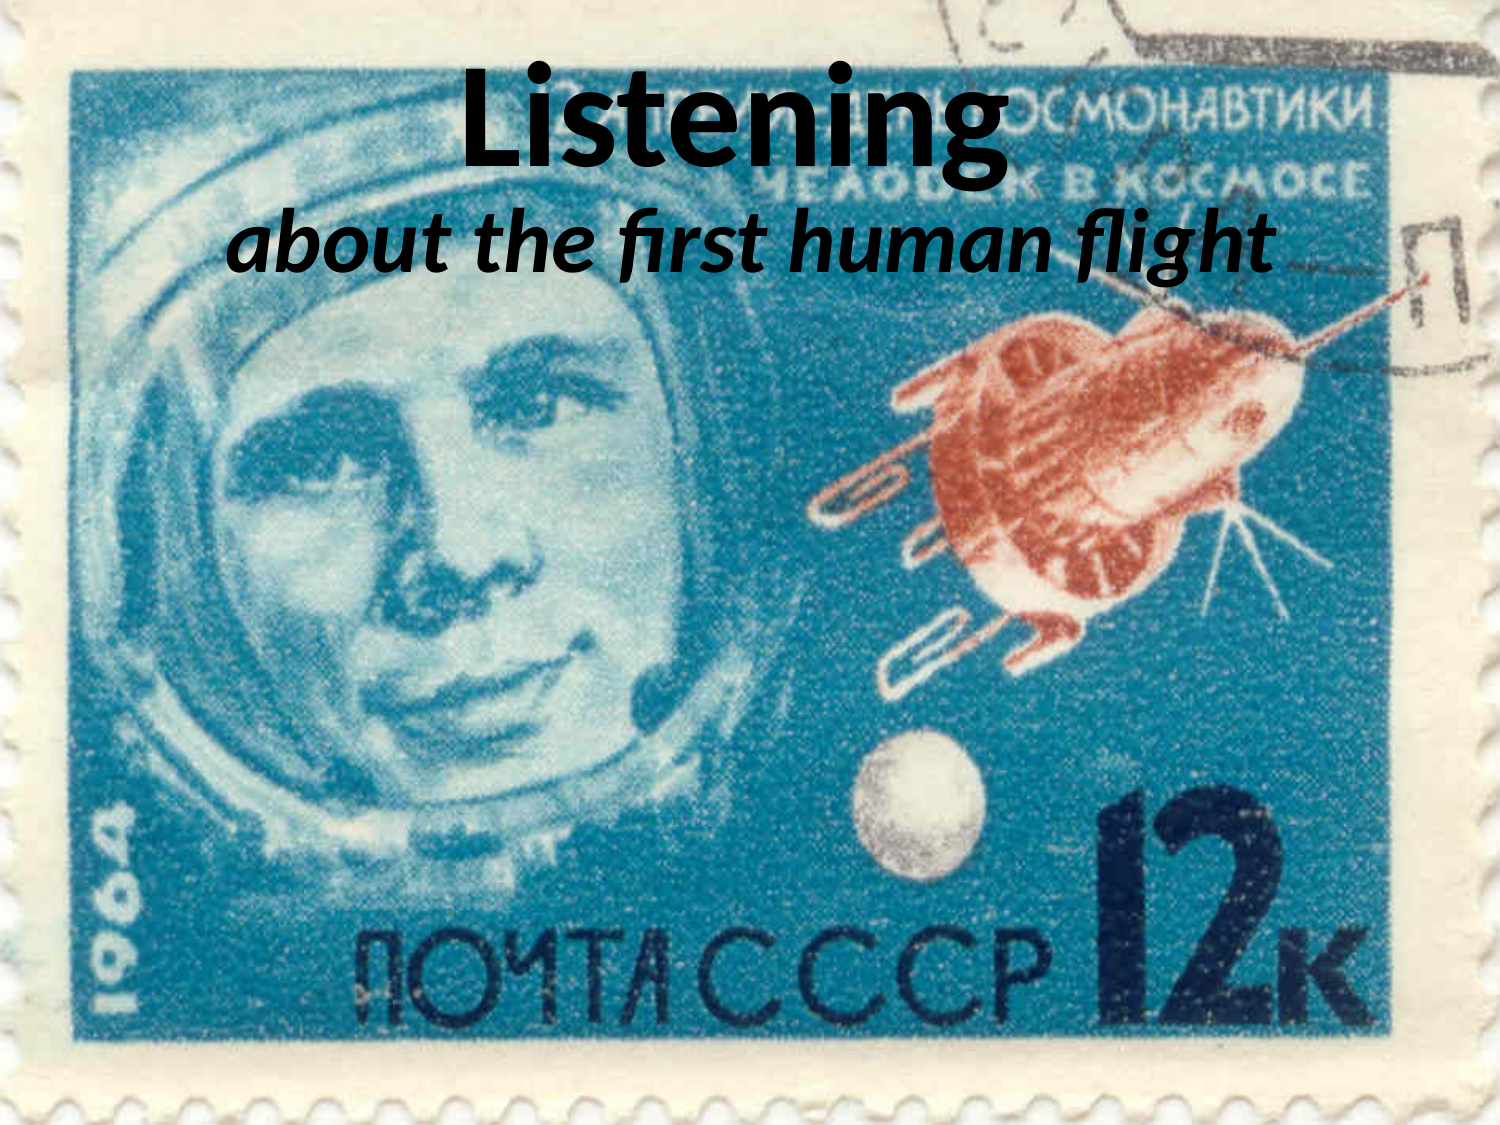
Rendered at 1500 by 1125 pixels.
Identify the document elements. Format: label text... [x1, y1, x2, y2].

title Listening about the first human flight [76, 0, 1427, 350]
picture [0, 0, 1500, 1125]
